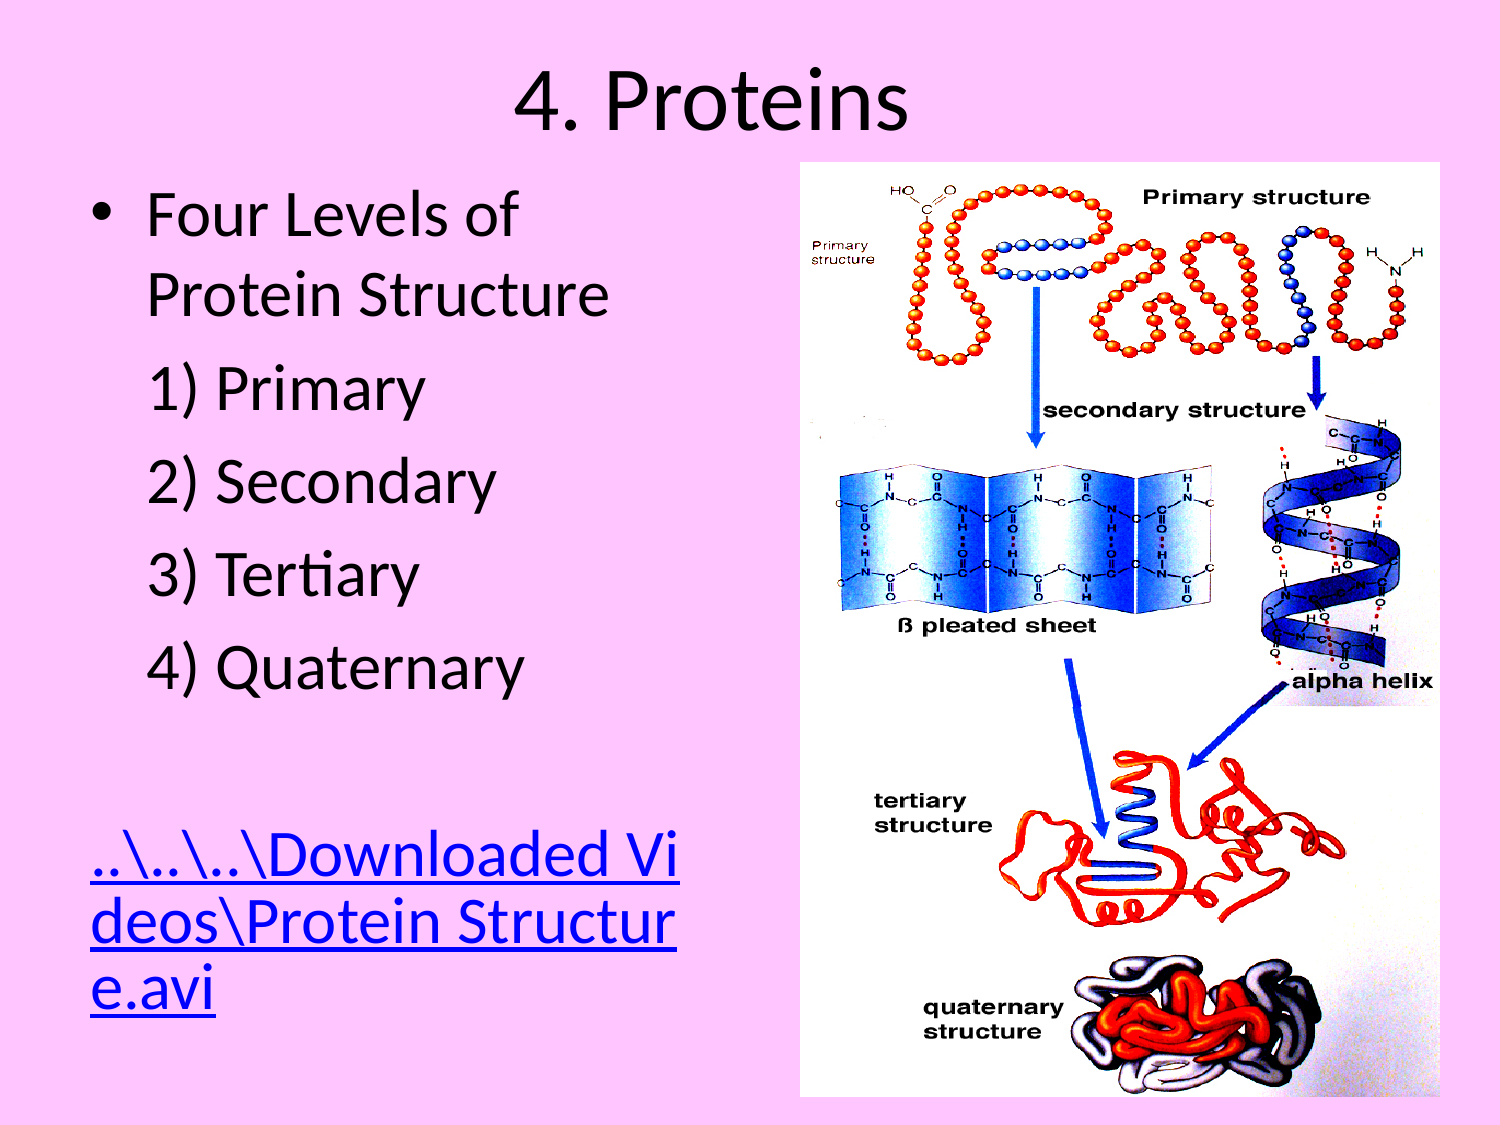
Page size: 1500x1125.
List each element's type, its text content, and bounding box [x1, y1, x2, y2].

list Four Levels of Protein Structure 1) Primary 2) Secondary 3) Tertiary 4) Quaternary ..\..\..\Downloaded Videos\Protein Structure.avi [74, 162, 713, 863]
title 4. Proteins [37, 0, 1388, 188]
picture [799, 162, 1440, 1098]
